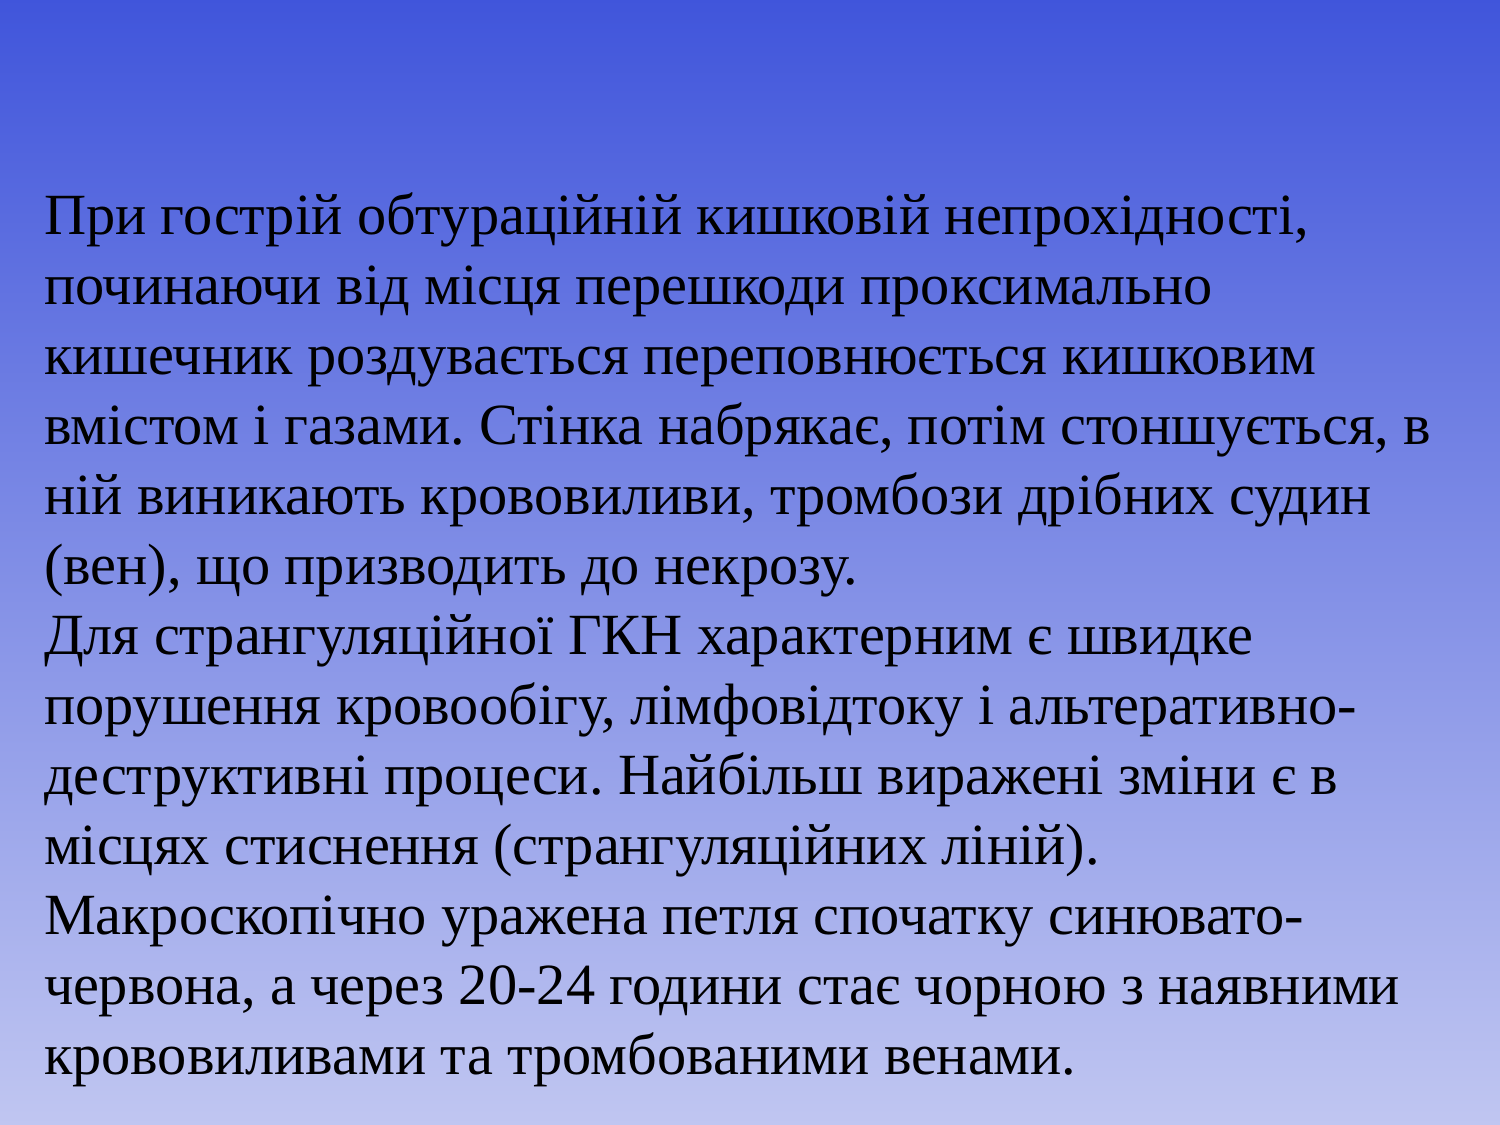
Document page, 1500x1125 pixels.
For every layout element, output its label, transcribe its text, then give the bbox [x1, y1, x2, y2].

text_box При гострій обтураційній кишковій непрохідності, починаючи від місця перешкоди проксимально кишечник роздувається переповнюється кишковим вмістом і газами. Стінка набрякає, потім стоншується, в ній виникають крововиливи, тромбози дрібних судин (вен), що призводить до некрозу. Для странгуляційної ГКН характерним є швидке порушення кровообігу, лімфовідтоку і альтеративно-деструктивні процеси. Найбільш виражені зміни є в місцях стиснення (странгуляційних ліній). Макроскопічно уражена петля спочатку синювато-червона, а через 20-24 години стає чорною з наявними крововиливами та тромбованими венами. [29, 168, 1447, 1094]
